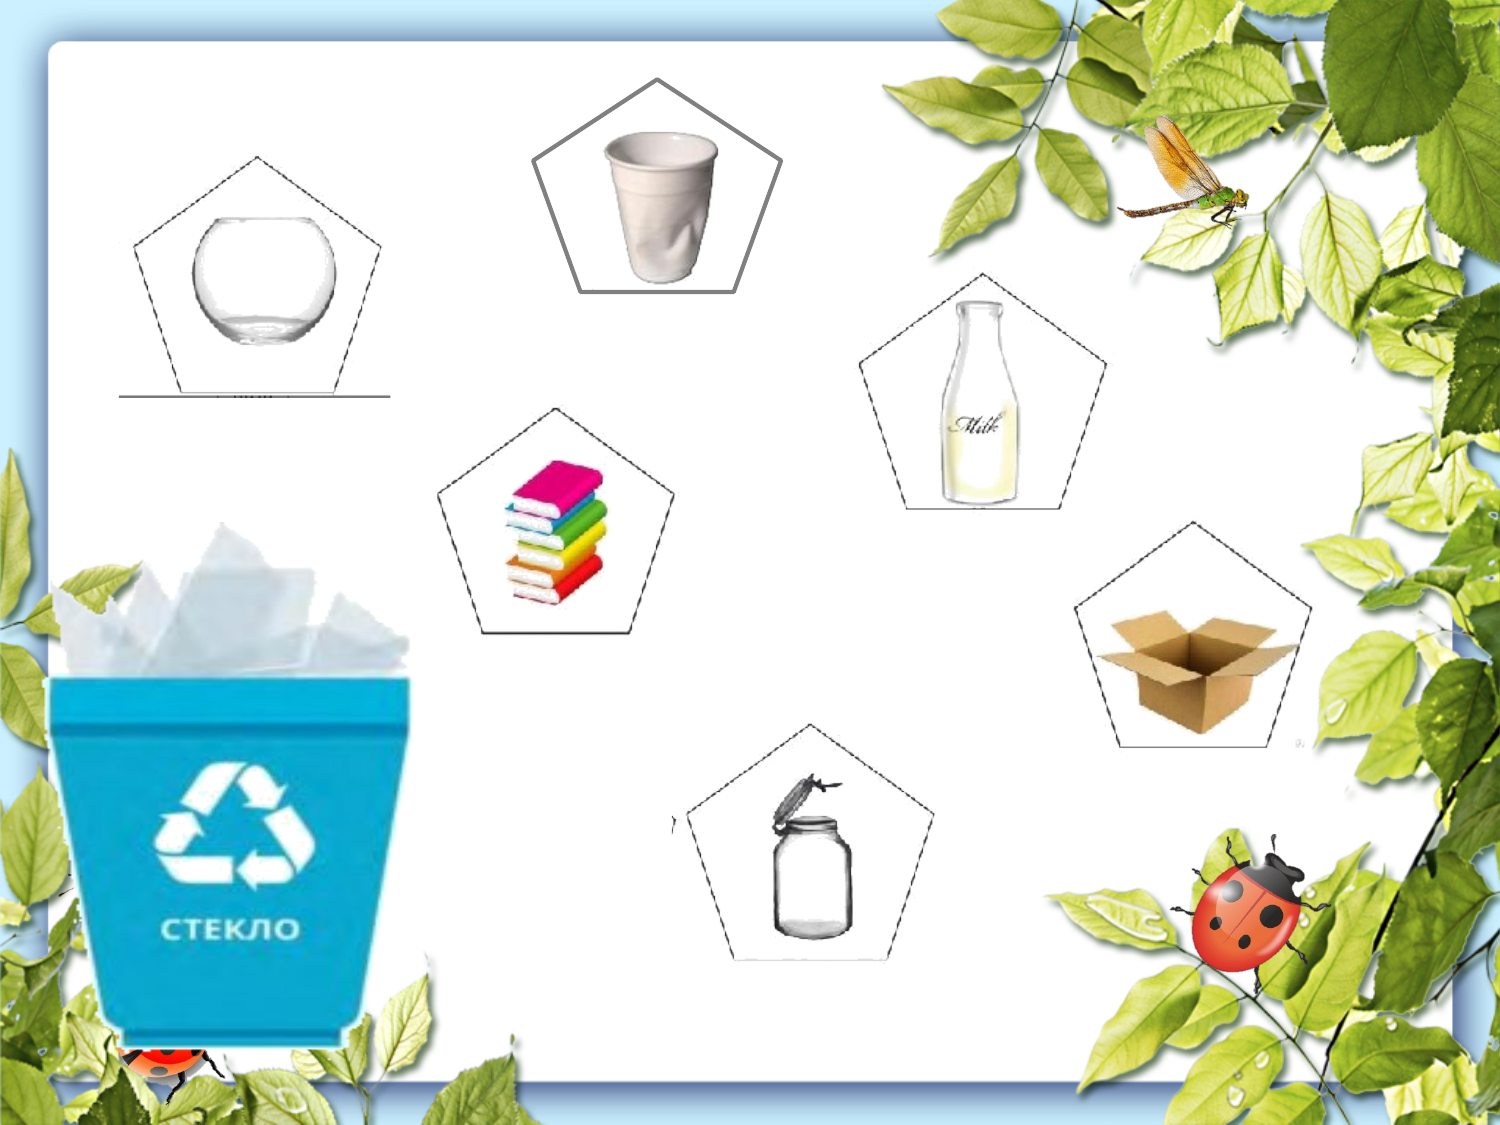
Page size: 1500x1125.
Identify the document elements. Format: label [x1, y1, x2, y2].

text_box [9, 522, 451, 1067]
text_box [112, 78, 1388, 634]
text_box [532, 79, 782, 293]
picture [0, 0, 1500, 1125]
